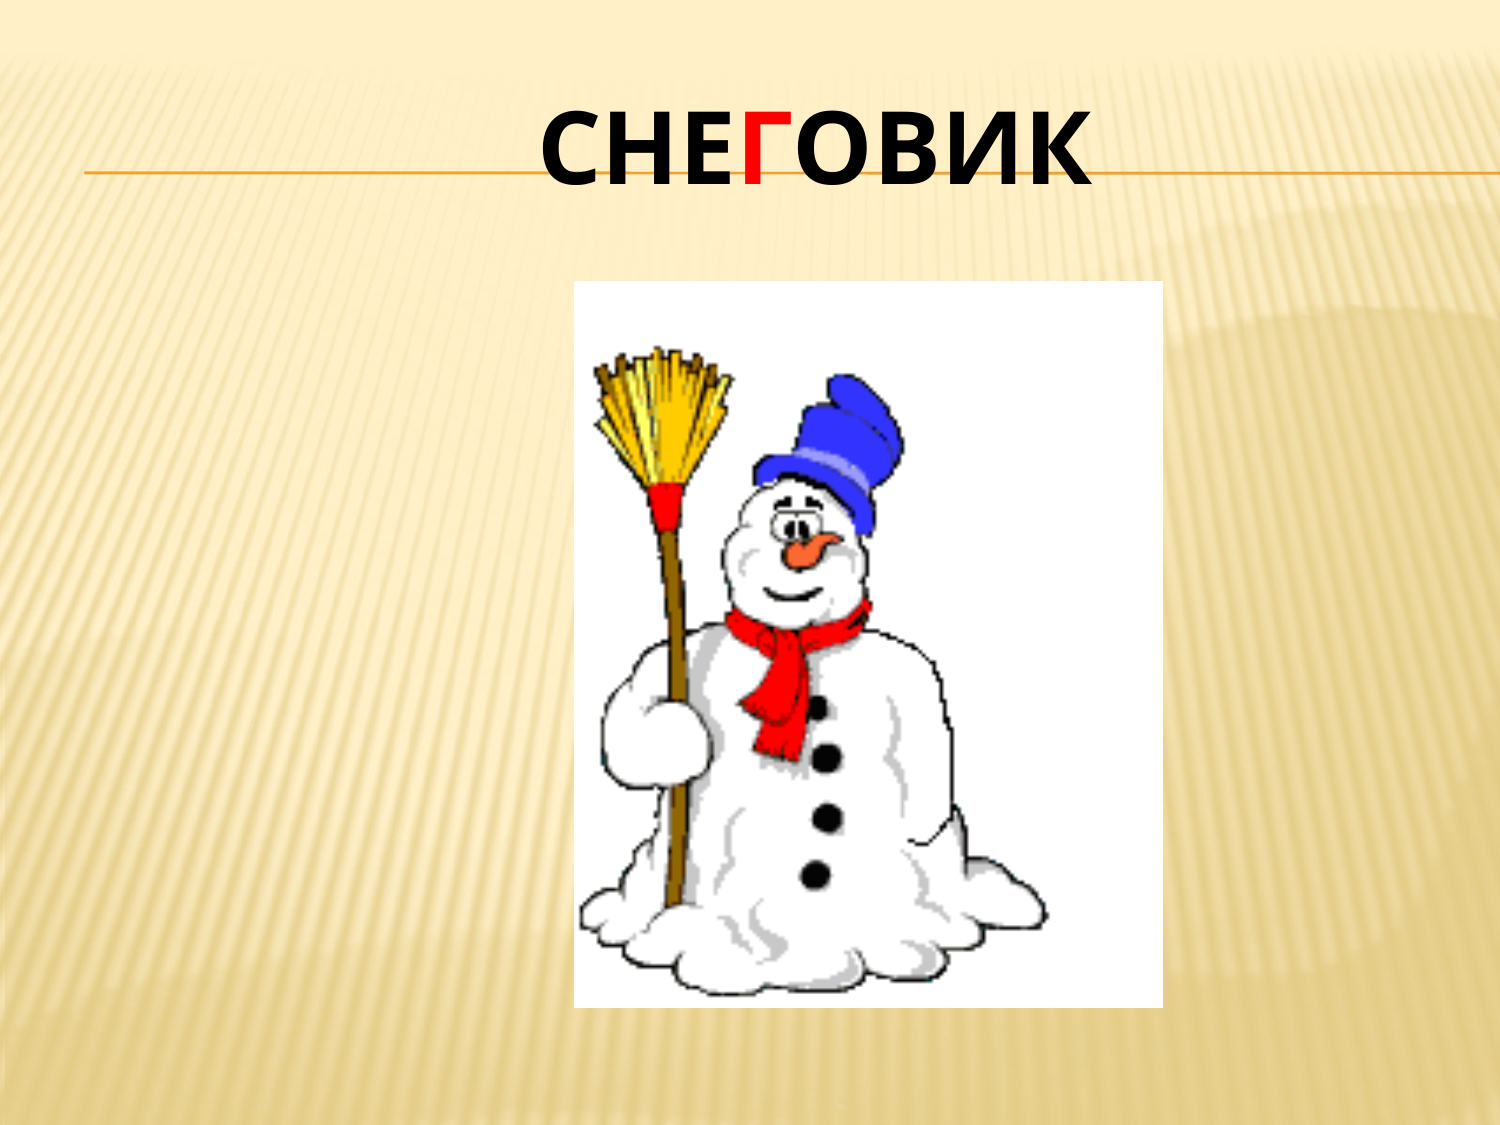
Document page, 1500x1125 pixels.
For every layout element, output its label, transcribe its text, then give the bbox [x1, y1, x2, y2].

title снеговик [50, 75, 1475, 213]
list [573, 280, 1163, 1009]
